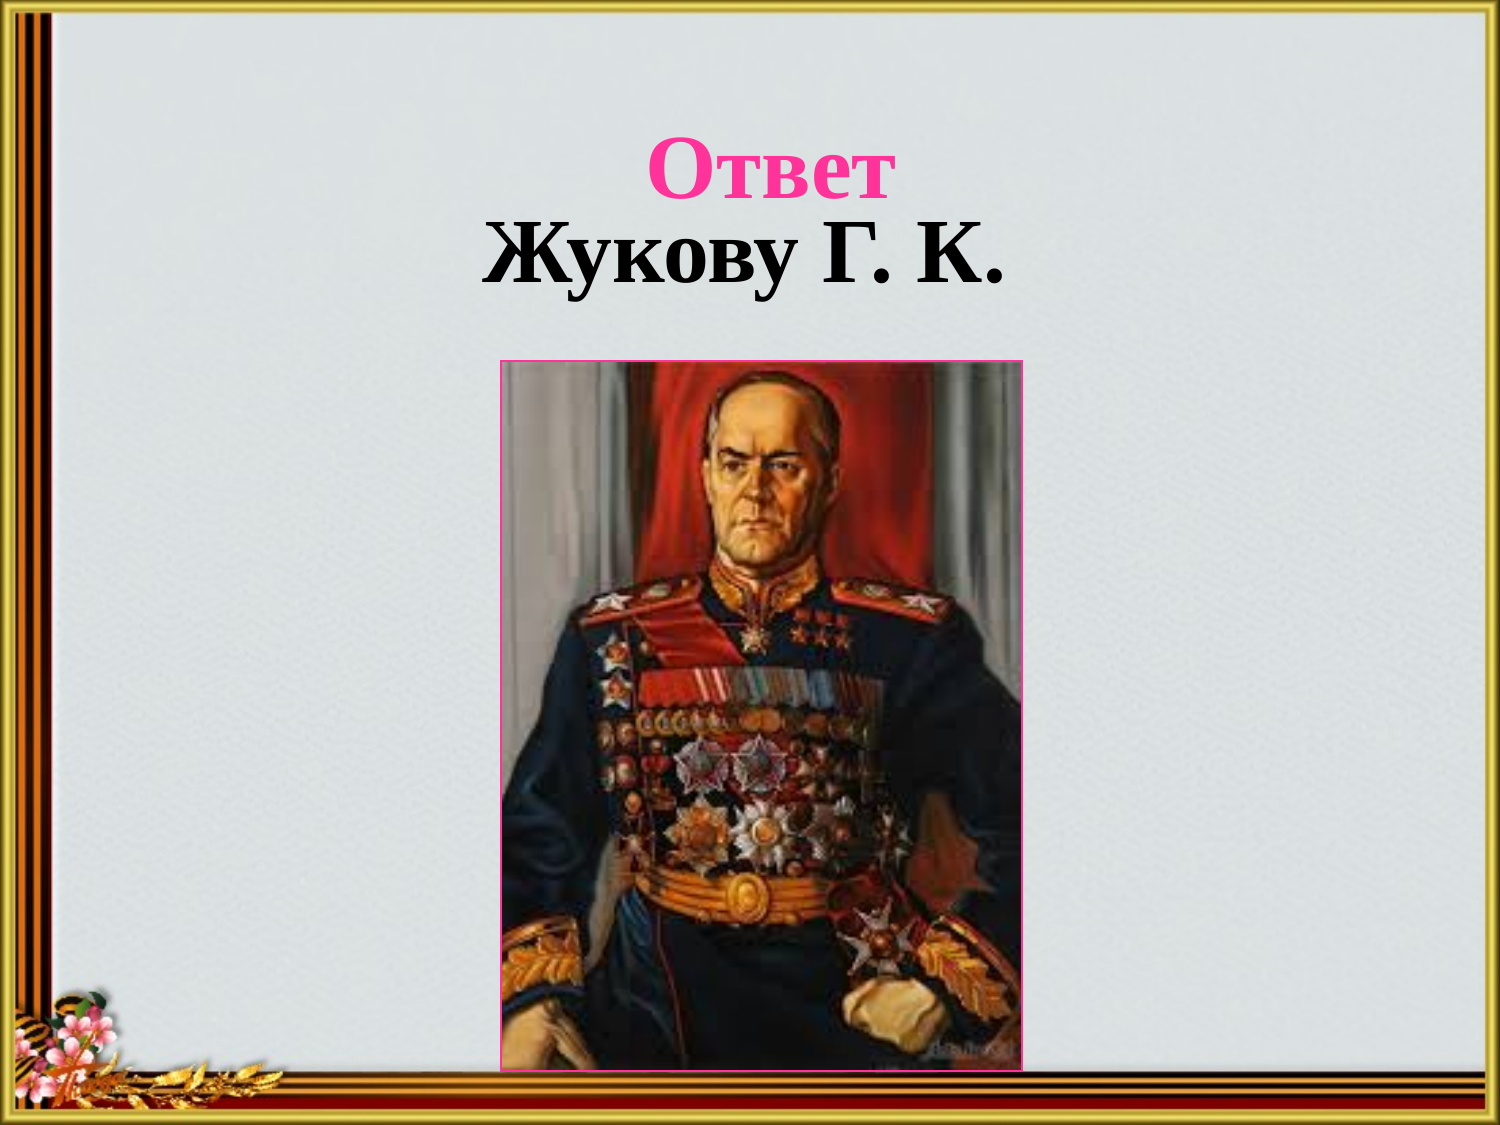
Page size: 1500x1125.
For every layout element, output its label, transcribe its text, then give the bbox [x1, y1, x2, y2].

picture [0, 0, 1500, 1125]
list Жукову Г. К. [76, 196, 1427, 939]
title Ответ [82, 59, 1460, 278]
